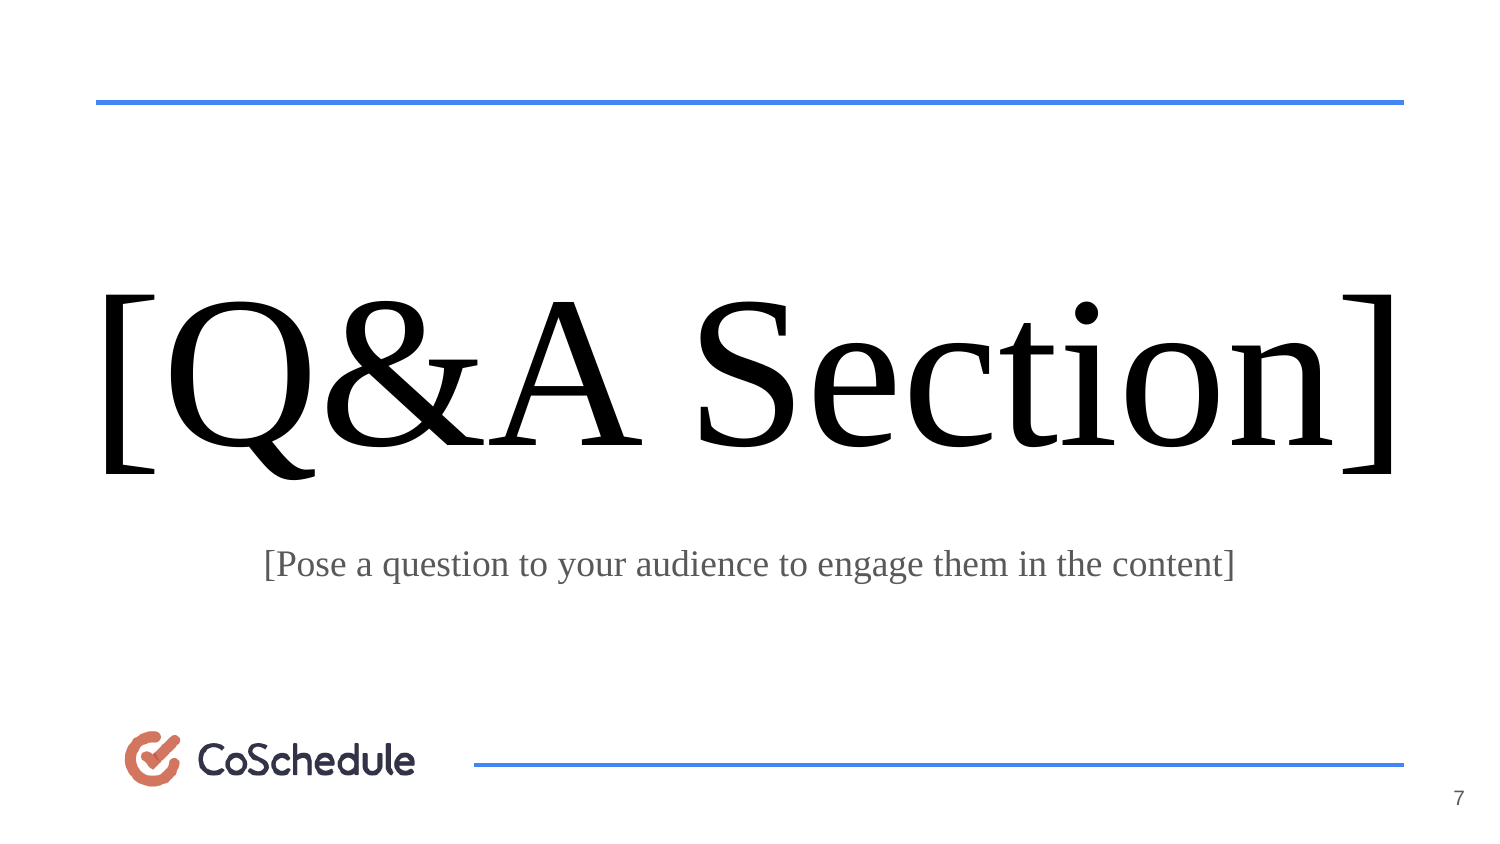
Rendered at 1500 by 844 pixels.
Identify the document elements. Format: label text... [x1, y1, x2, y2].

list [Pose a question to your audience to engage them in the content] [51, 517, 1449, 731]
picture [95, 706, 474, 807]
slide_number ‹#› [1389, 764, 1480, 830]
title [Q&A Section] [51, 181, 1449, 504]
